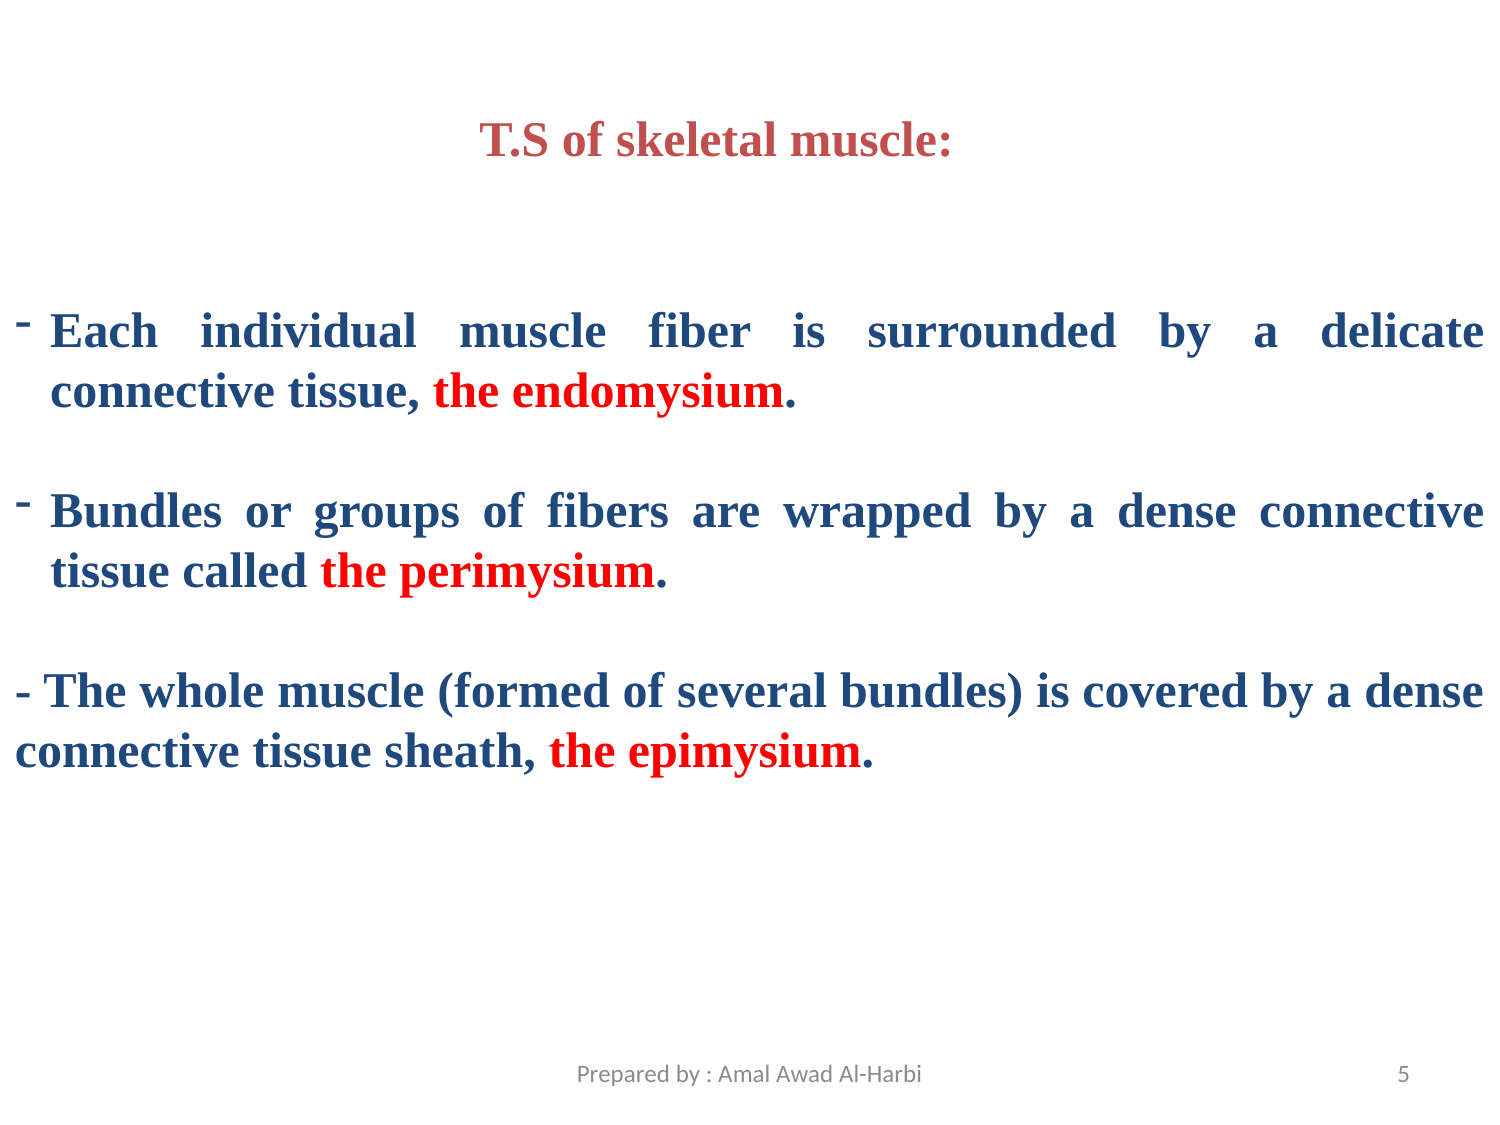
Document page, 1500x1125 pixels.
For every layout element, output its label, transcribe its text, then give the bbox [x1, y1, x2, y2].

footer Prepared by : Amal Awad Al-Harbi [512, 1042, 988, 1103]
text_box Each individual muscle fiber is surrounded by a delicate connective tissue, the endomysium. Bundles or groups of fibers are wrapped by a dense connective tissue called the perimysium. - The whole muscle (formed of several bundles) is covered by a dense connective tissue sheath, the epimysium. [0, 290, 1500, 785]
text_box T.S of skeletal muscle: [464, 99, 970, 174]
slide_number 5 [1074, 1042, 1425, 1103]
